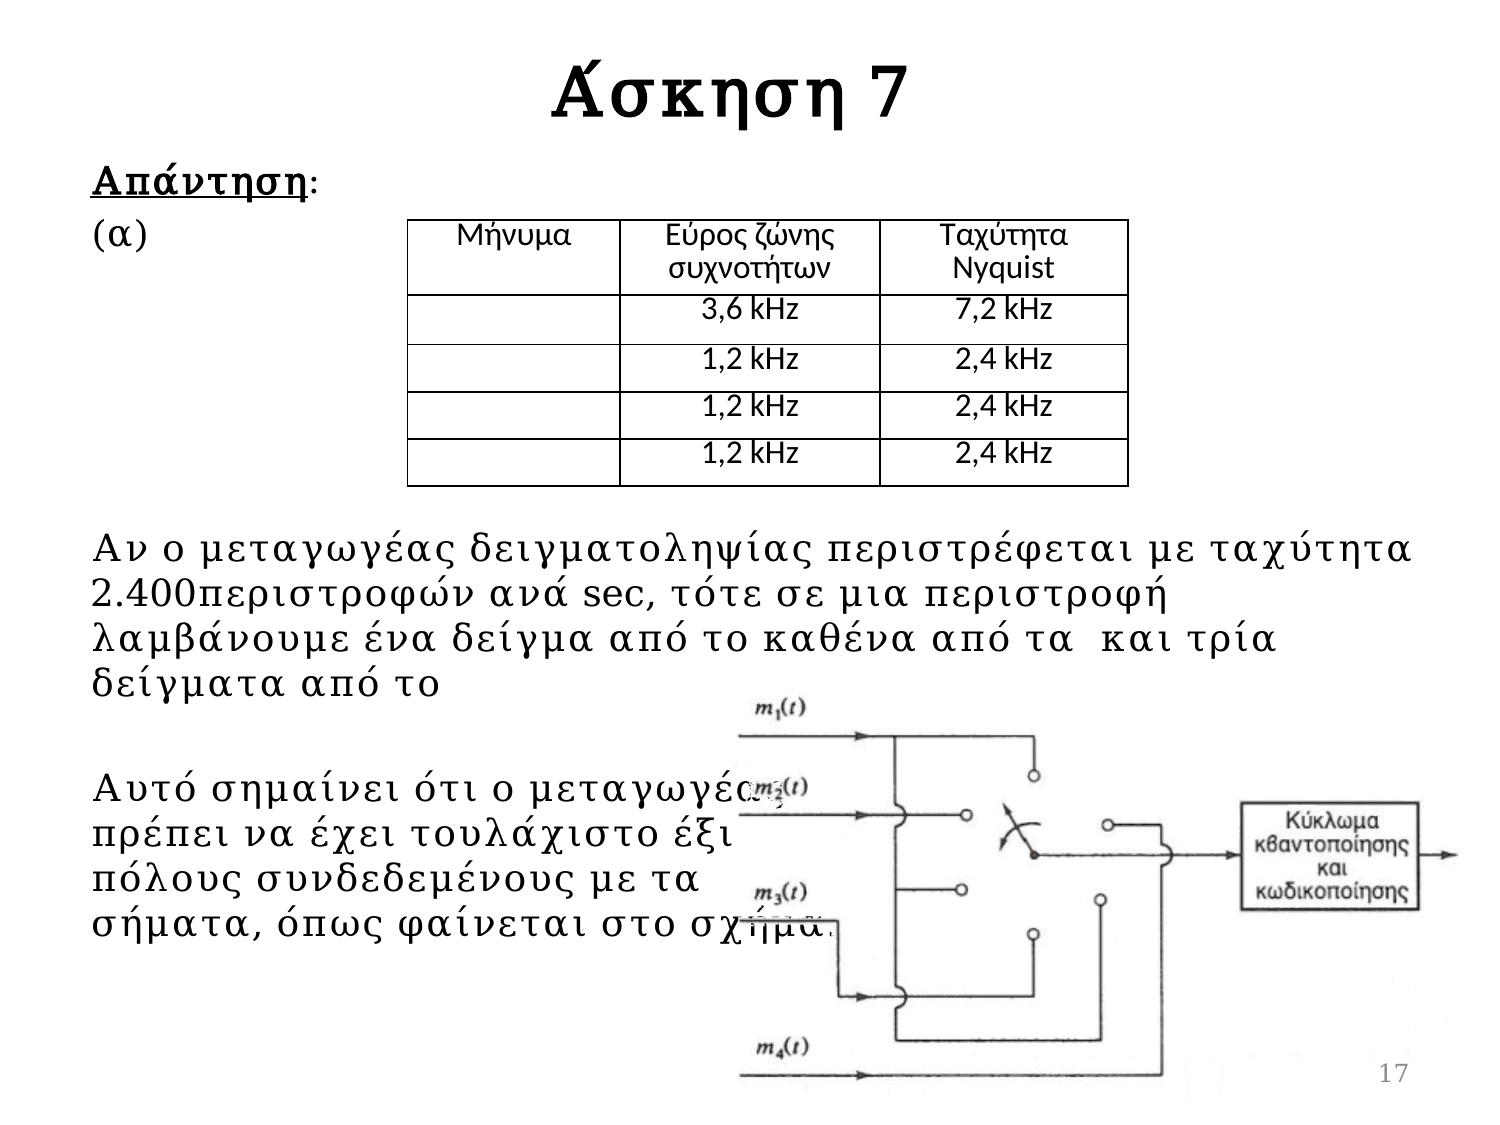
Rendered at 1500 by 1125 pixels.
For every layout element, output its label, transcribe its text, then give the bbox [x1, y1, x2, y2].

picture [726, 692, 1471, 1102]
title Άσκηση 7 [75, 19, 1425, 159]
